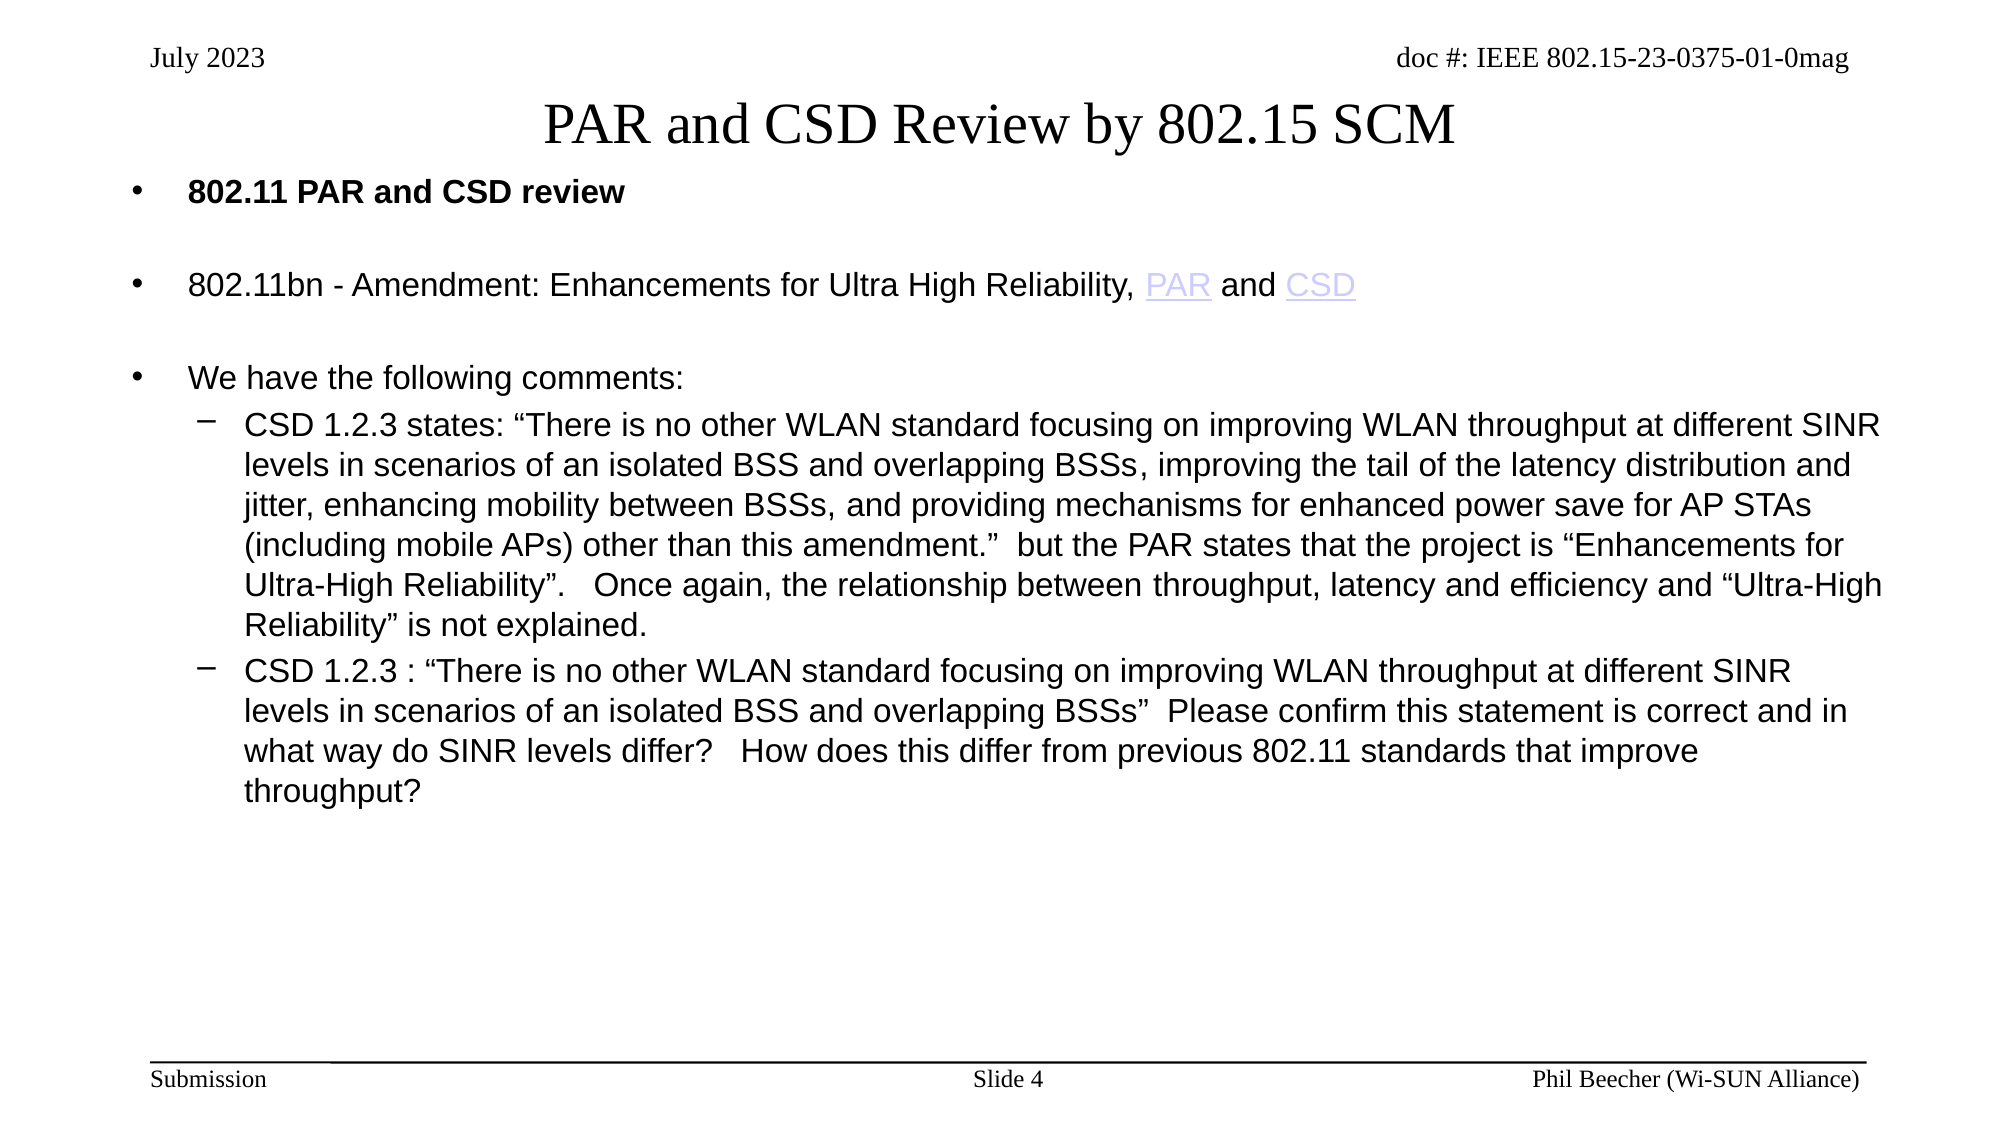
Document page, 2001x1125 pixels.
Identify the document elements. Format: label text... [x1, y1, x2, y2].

slide_number Slide 4 [964, 1061, 1053, 1093]
list 802.11 PAR and CSD review 802.11bn - Amendment: Enhancements for Ultra High Reliability, PAR and CSD We have the following comments: CSD 1.2.3 states: “There is no other WLAN standard focusing on improving WLAN throughput at different SINR levels in scenarios of an isolated BSS and overlapping BSSs, improving the tail of the latency distribution and jitter, enhancing mobility between BSSs, and providing mechanisms for enhanced power save for AP STAs (including mobile APs) other than this amendment.” but the PAR states that the project is “Enhancements for Ultra-High Reliability”. Once again, the relationship between throughput, latency and efficiency and “Ultra-High Reliability” is not explained. CSD 1.2.3 : “There is no other WLAN standard focusing on improving WLAN throughput at different SINR levels in scenarios of an isolated BSS and overlapping BSSs” Please confirm this statement is correct and in what way do SINR levels differ? How does this differ from previous 802.11 standards that improve throughput? [116, 162, 1901, 1125]
footer Phil Beecher (Wi-SUN Alliance) [1362, 1062, 1875, 1093]
title PAR and CSD Review by 802.15 SCM [150, 87, 1850, 152]
